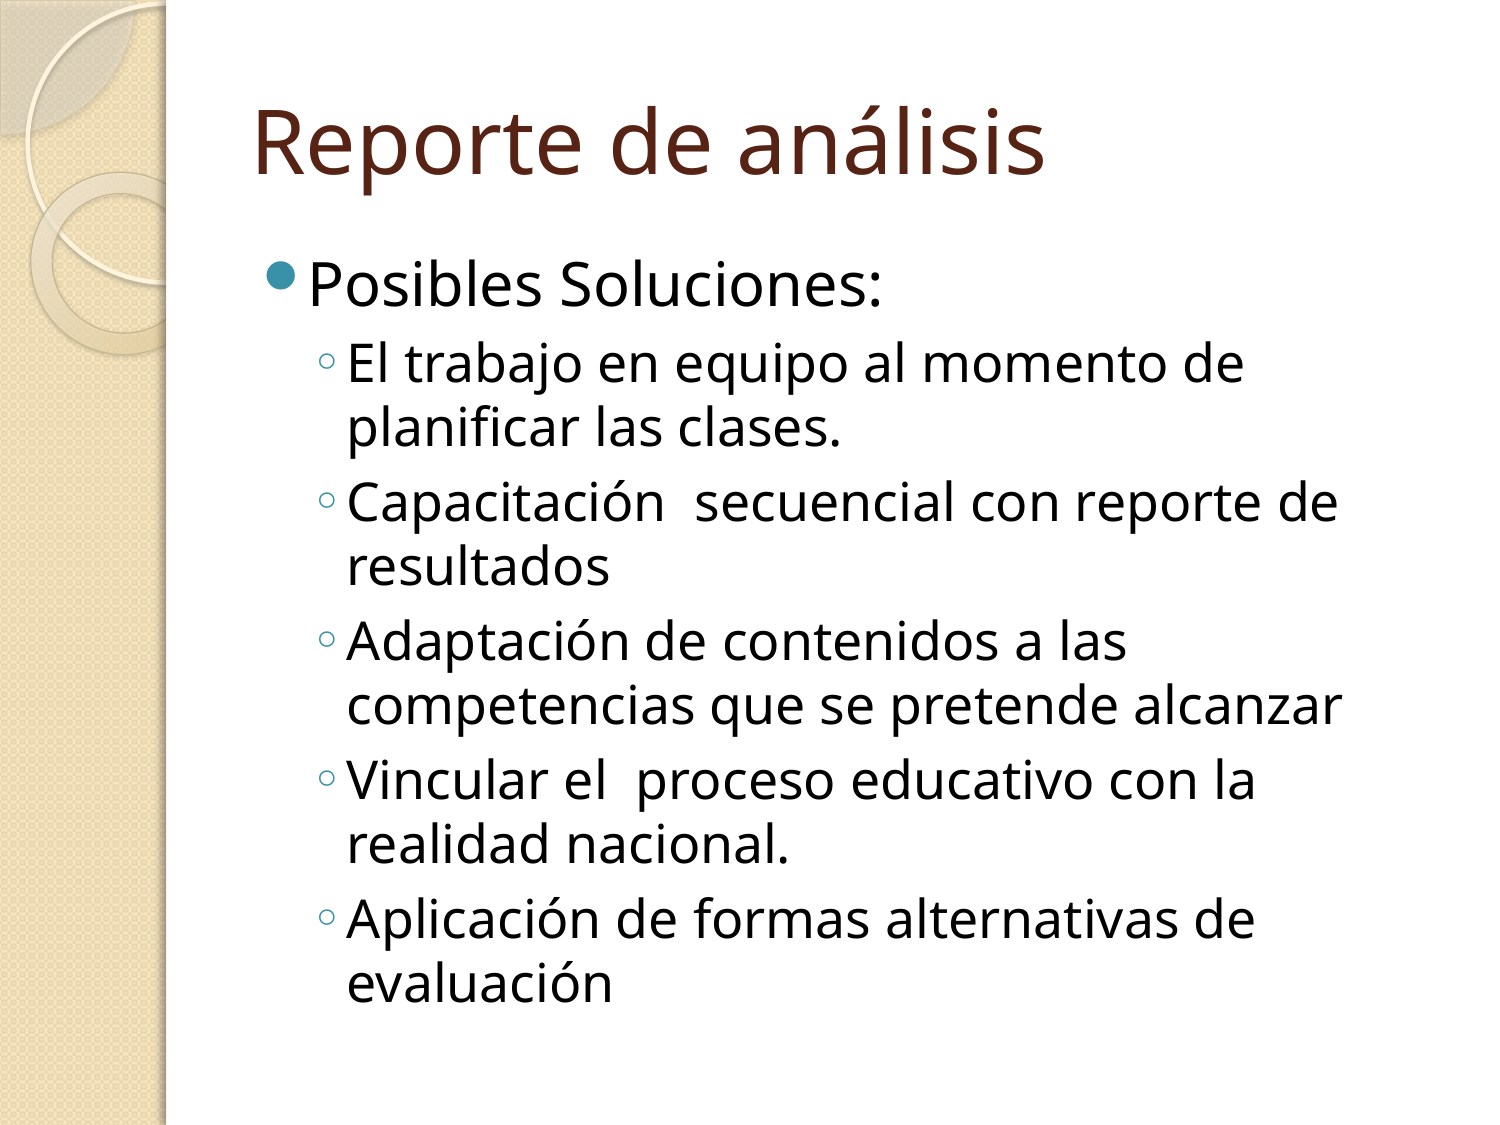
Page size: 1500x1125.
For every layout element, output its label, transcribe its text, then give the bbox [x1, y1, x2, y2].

title Reporte de análisis [235, 45, 1466, 233]
list Posibles Soluciones: El trabajo en equipo al momento de planificar las clases. Capacitación secuencial con reporte de resultados Adaptación de contenidos a las competencias que se pretende alcanzar Vincular el proceso educativo con la realidad nacional. Aplicación de formas alternativas de evaluación [235, 237, 1466, 1025]
